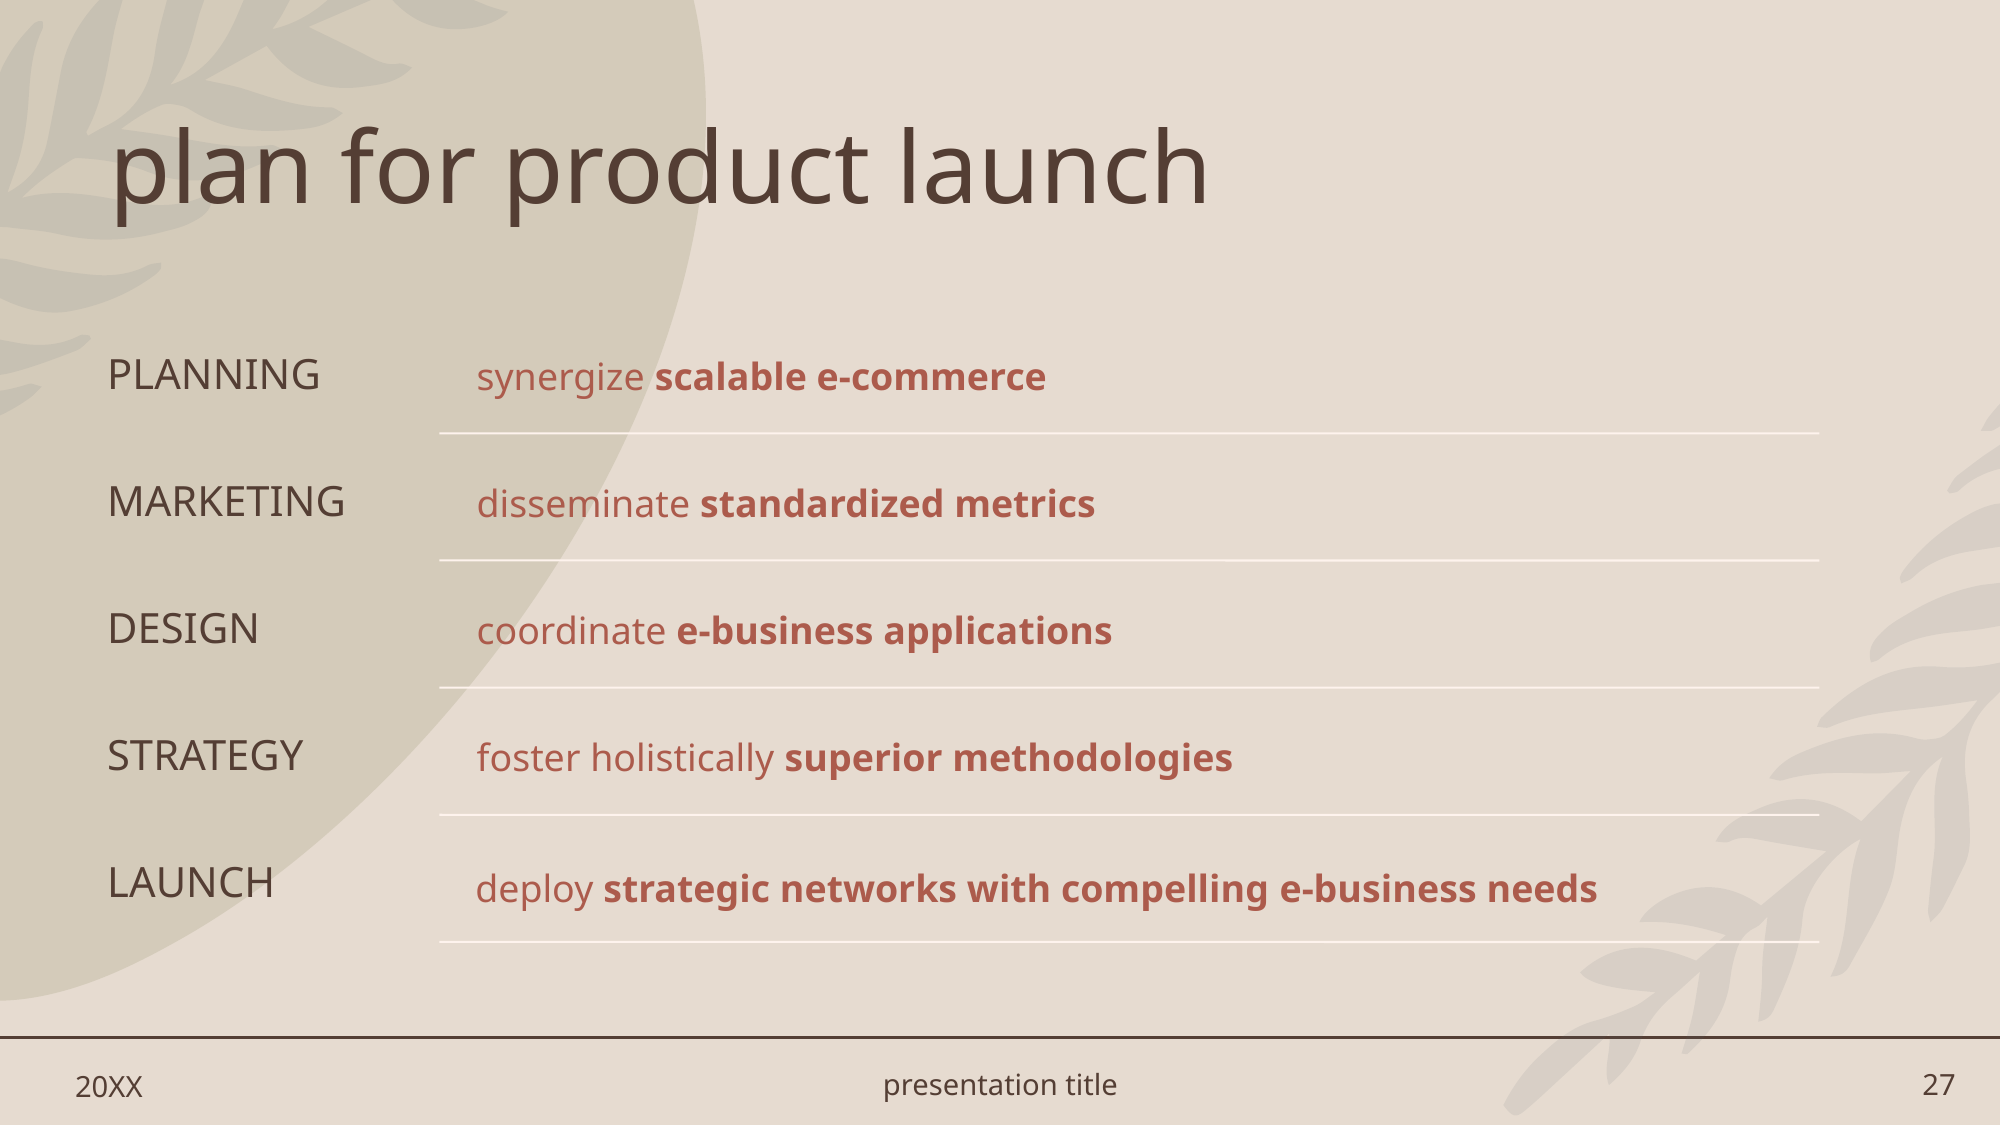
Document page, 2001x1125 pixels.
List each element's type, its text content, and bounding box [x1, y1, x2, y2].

title plan for product launch [94, 115, 1820, 227]
footer presentation title [718, 1060, 1283, 1112]
slide_number 27 [1808, 1060, 1971, 1112]
slide_number 20XX [60, 1060, 222, 1112]
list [94, 311, 1820, 948]
